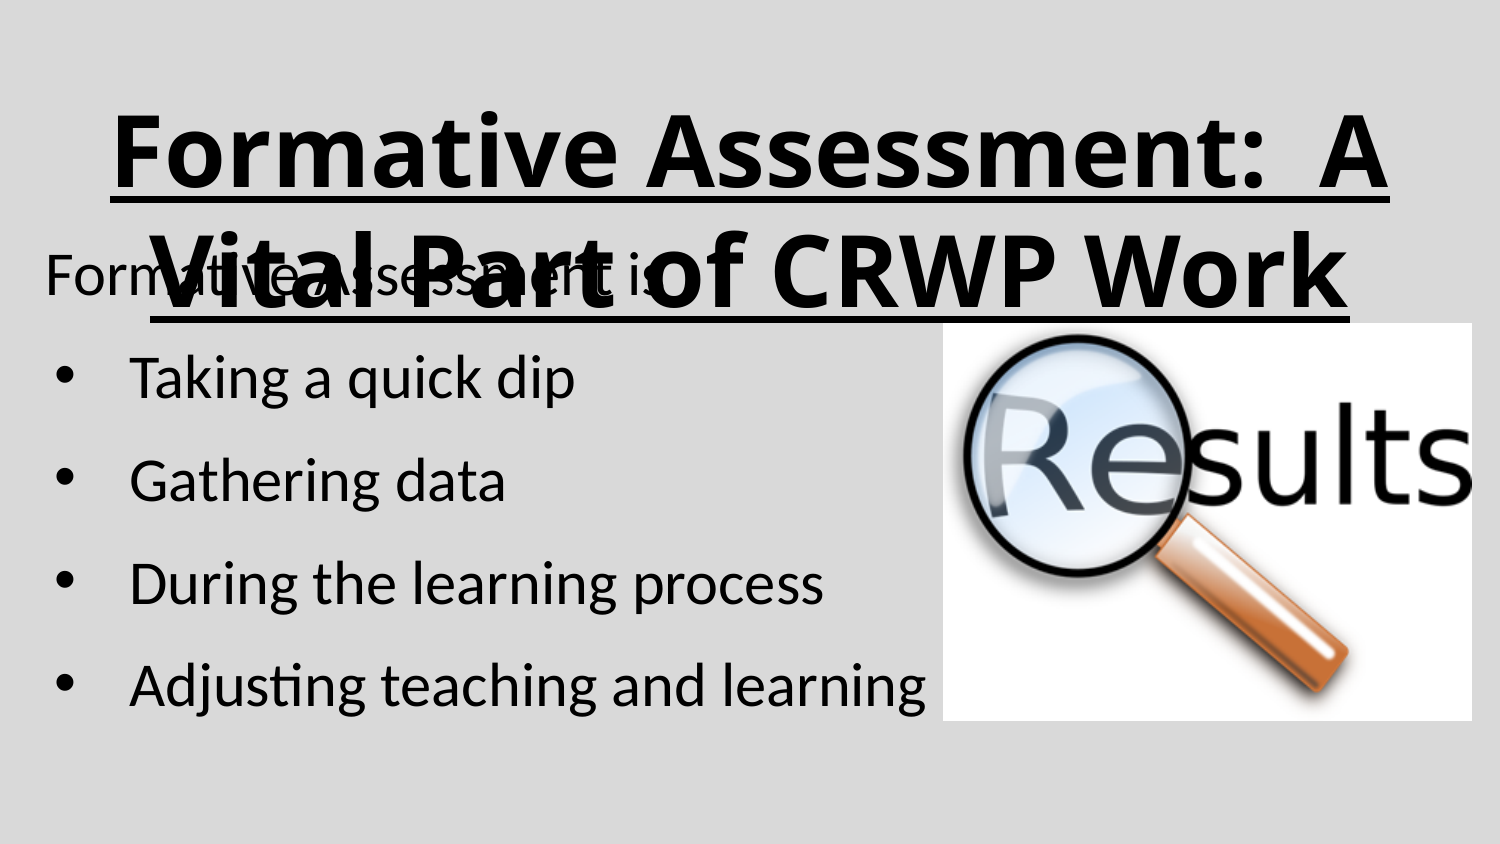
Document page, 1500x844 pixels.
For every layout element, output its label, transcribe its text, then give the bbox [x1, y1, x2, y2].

picture [943, 323, 1473, 721]
list Formative Assessment is Taking a quick dip Gathering data During the learning process Adjusting teaching and learning [1, 206, 1400, 768]
title Formative Assessment: A Vital Part of CRWP Work [51, 72, 1449, 167]
